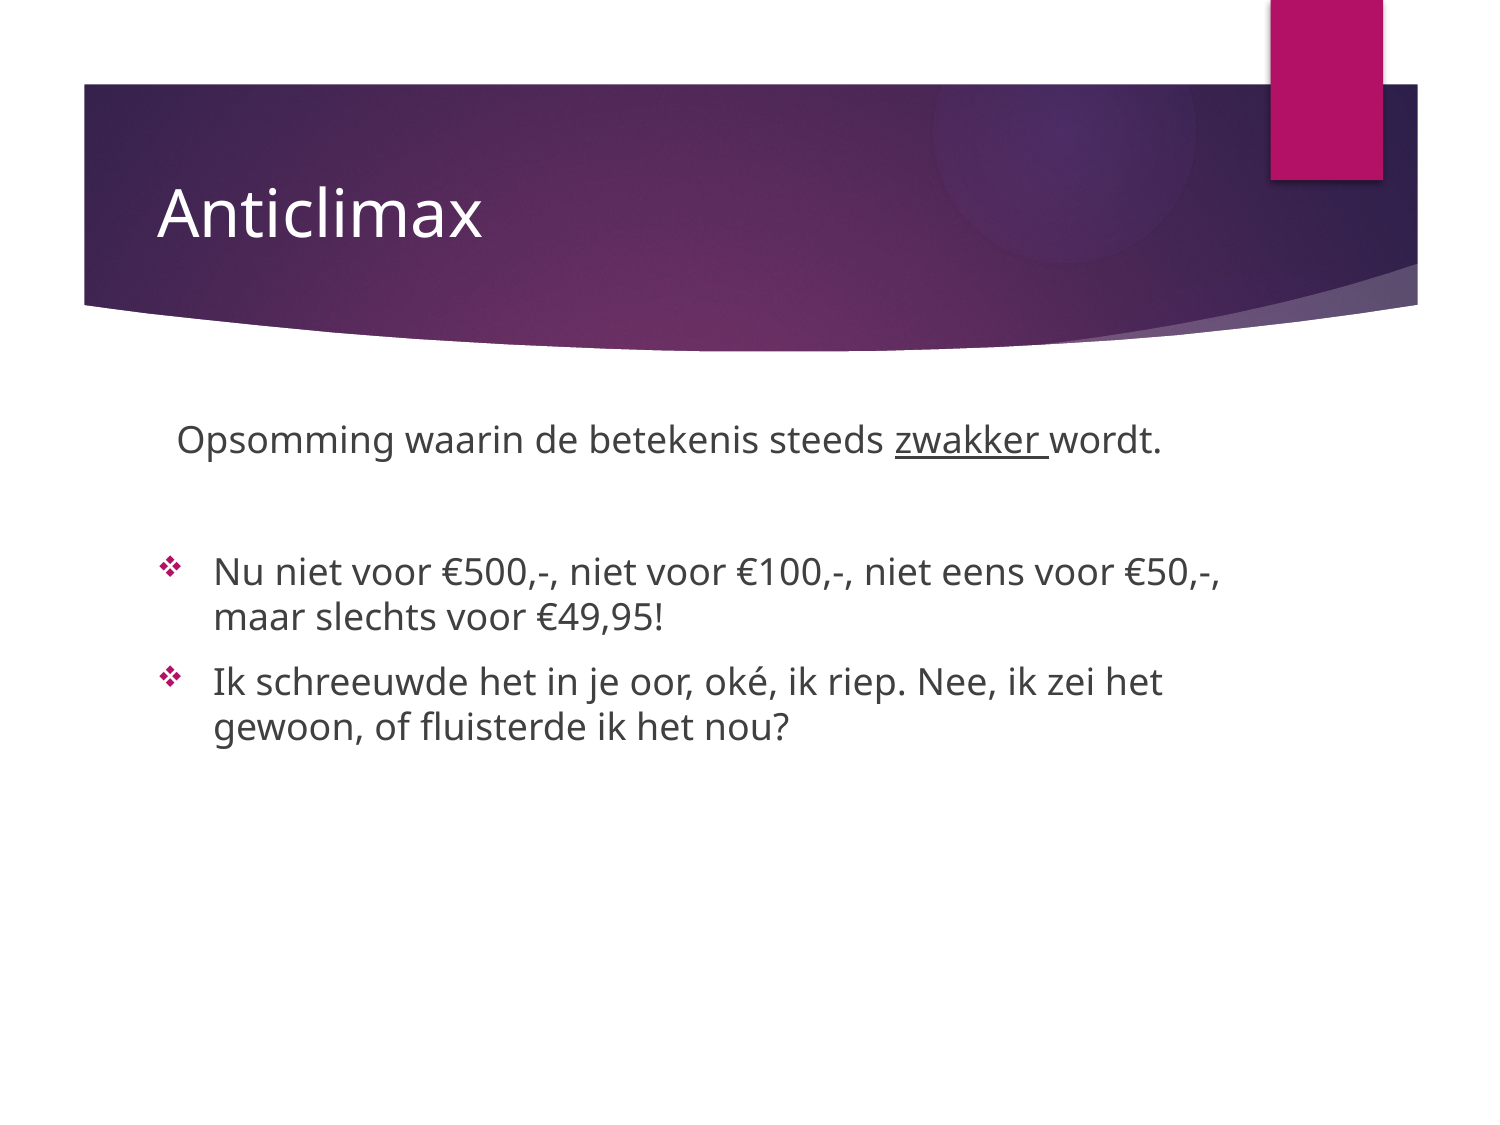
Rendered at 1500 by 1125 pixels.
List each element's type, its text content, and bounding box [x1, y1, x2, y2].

title Anticlimax [142, 152, 1183, 269]
list Opsomming waarin de betekenis steeds zwakker wordt. Nu niet voor €500,-, niet voor €100,-, niet eens voor €50,-, maar slechts voor €49,95! Ik schreeuwde het in je oor, oké, ik riep. Nee, ik zei het gewoon, of fluisterde ik het nou? [141, 408, 1258, 988]
